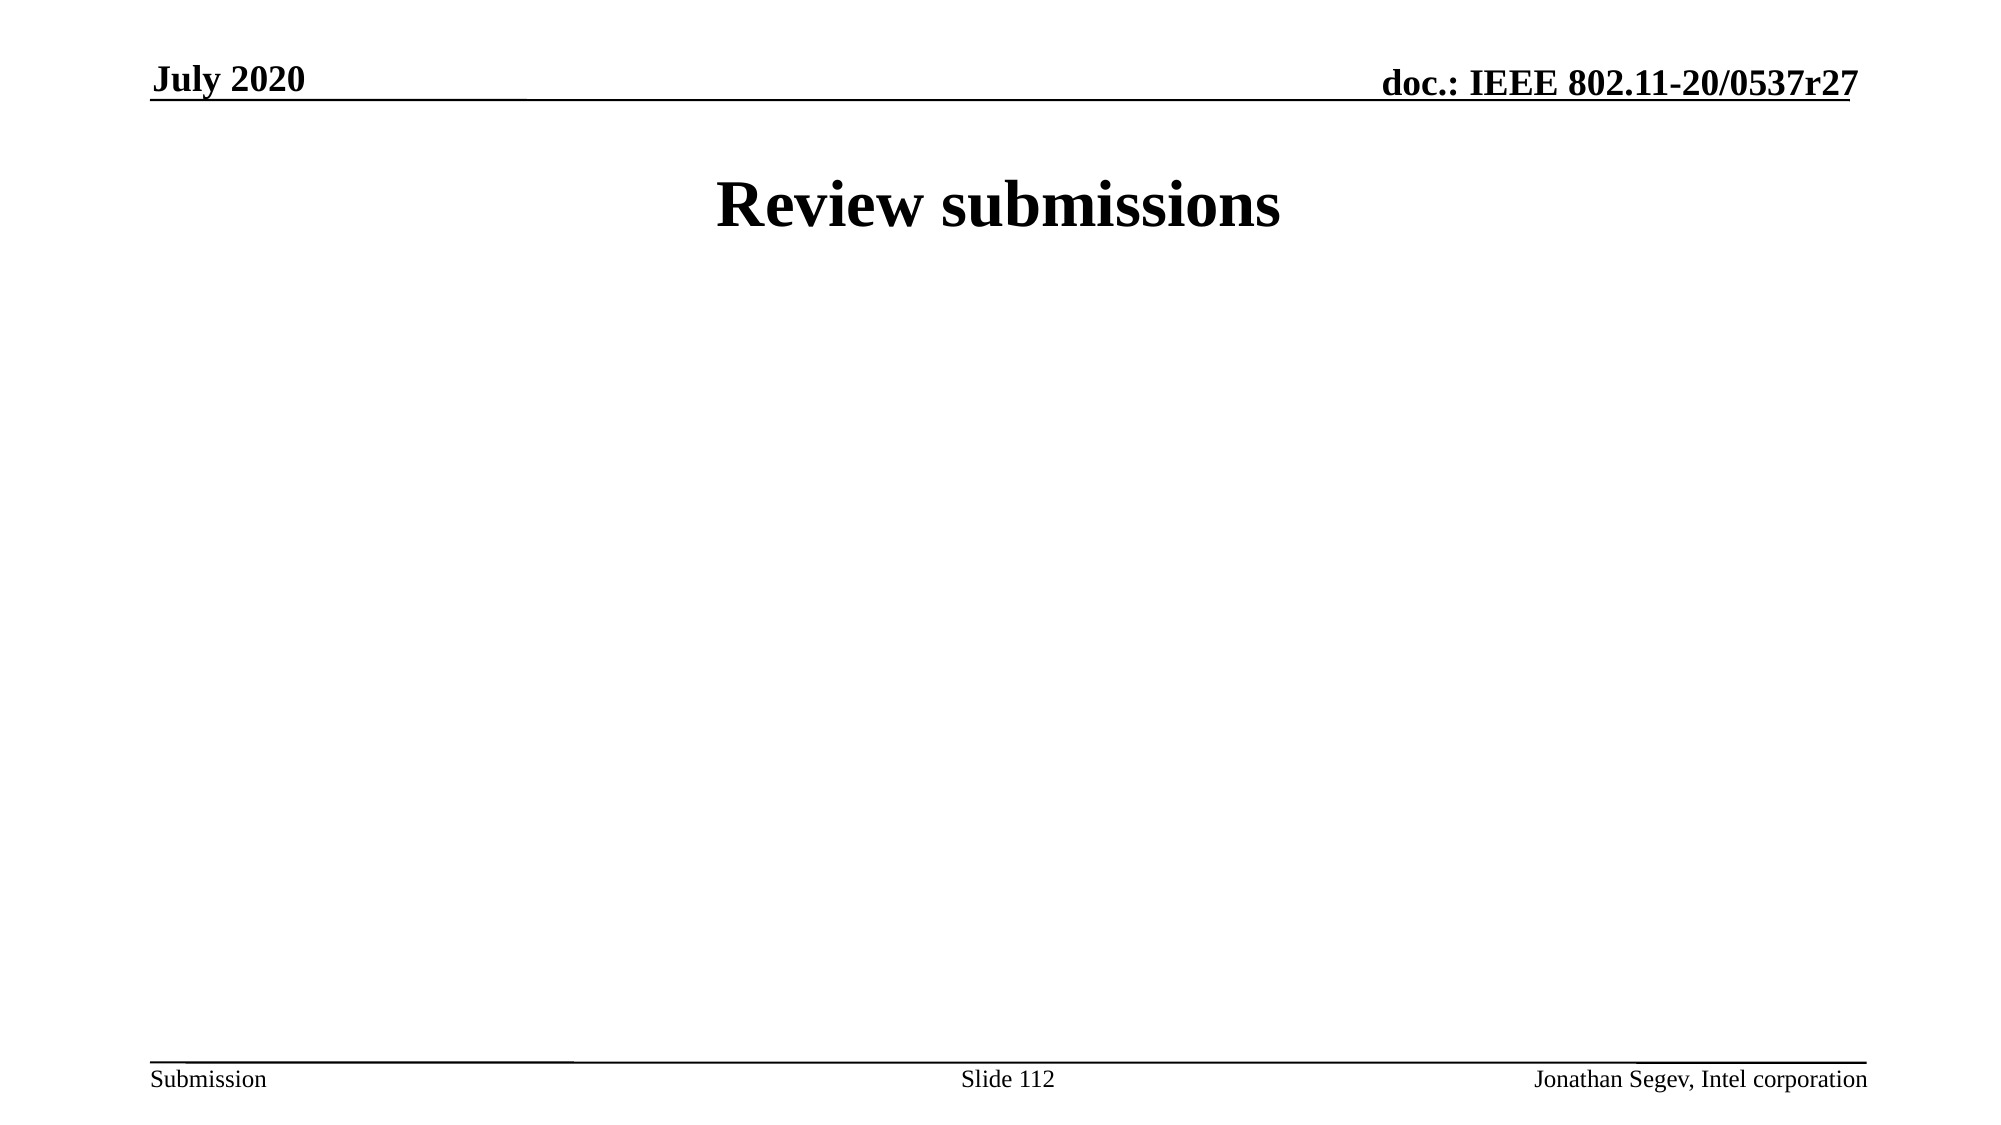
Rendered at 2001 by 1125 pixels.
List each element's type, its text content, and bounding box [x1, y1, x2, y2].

slide_number Slide 112 [950, 1061, 1067, 1123]
title Review submissions [149, 112, 1850, 288]
footer Jonathan Segev, Intel corporation [1171, 1061, 1869, 1093]
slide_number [152, 54, 563, 100]
